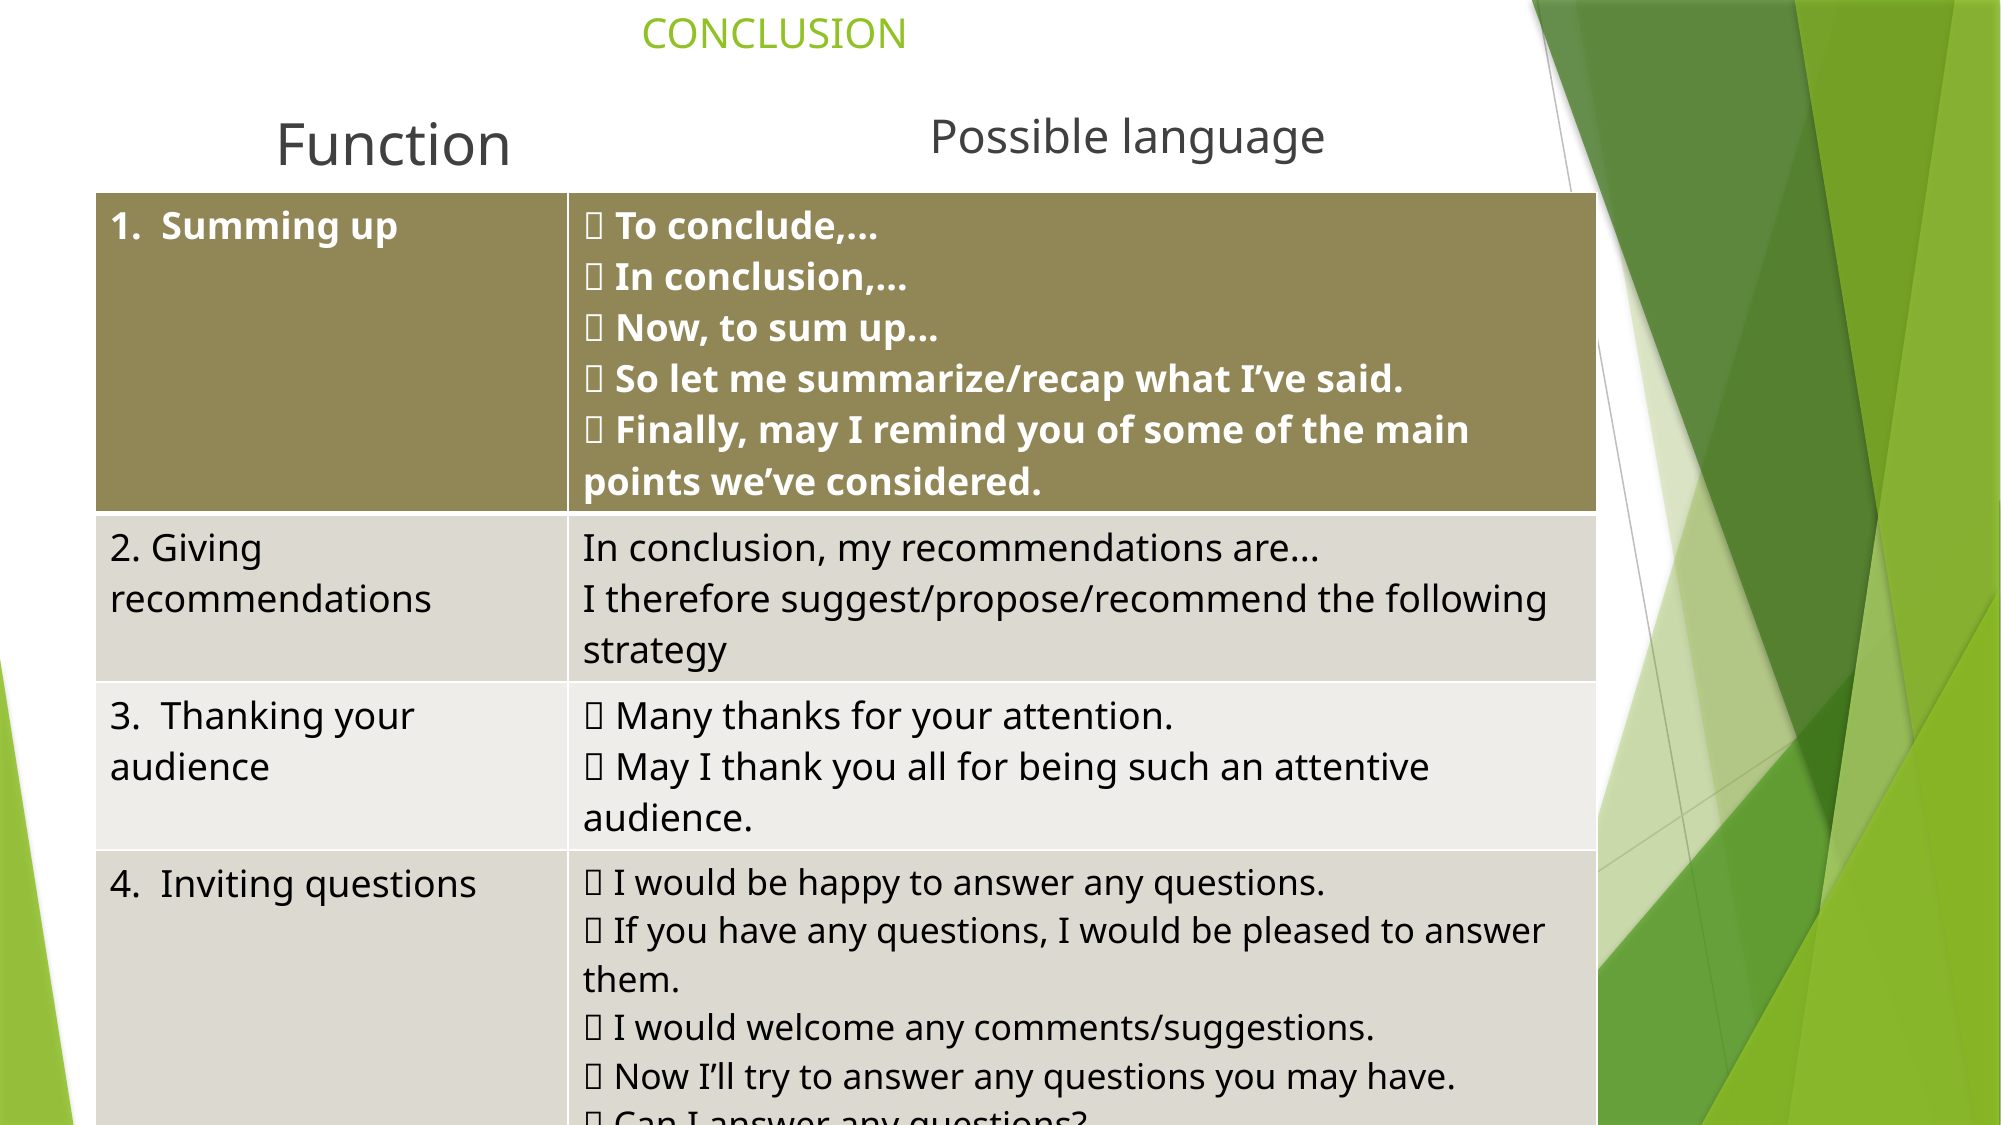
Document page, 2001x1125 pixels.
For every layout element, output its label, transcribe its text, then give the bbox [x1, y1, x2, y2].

table_header  To conclude,...  In conclusion,...  Now, to sum up...  So let me summarize/recap what I’ve said.  Finally, may I remind you of some of the main points we’ve considered. [569, 193, 1596, 511]
table_cell In conclusion, my recommendations are... I therefore suggest/propose/recommend the following strategy [569, 516, 1596, 681]
table_cell  Many thanks for your attention.  May I thank you all for being such an attentive audience. [569, 683, 1596, 849]
table_cell 4. Inviting questions [96, 851, 567, 1125]
list Function [260, 99, 530, 190]
list Possible language [914, 99, 1408, 192]
table_cell 3. Thanking your audience [96, 683, 567, 849]
title CONCLUSION [348, 0, 1212, 115]
table_header 1. Summing up [96, 193, 567, 511]
table_cell 2. Giving recommendations [96, 516, 567, 681]
table_cell  I would be happy to answer any questions.  If you have any questions, I would be pleased to answer them.  I would welcome any comments/suggestions.  Now I’ll try to answer any questions you may have.  Can I answer any questions?  Do you have any questions?  Are there any final questions? [569, 851, 1596, 1125]
